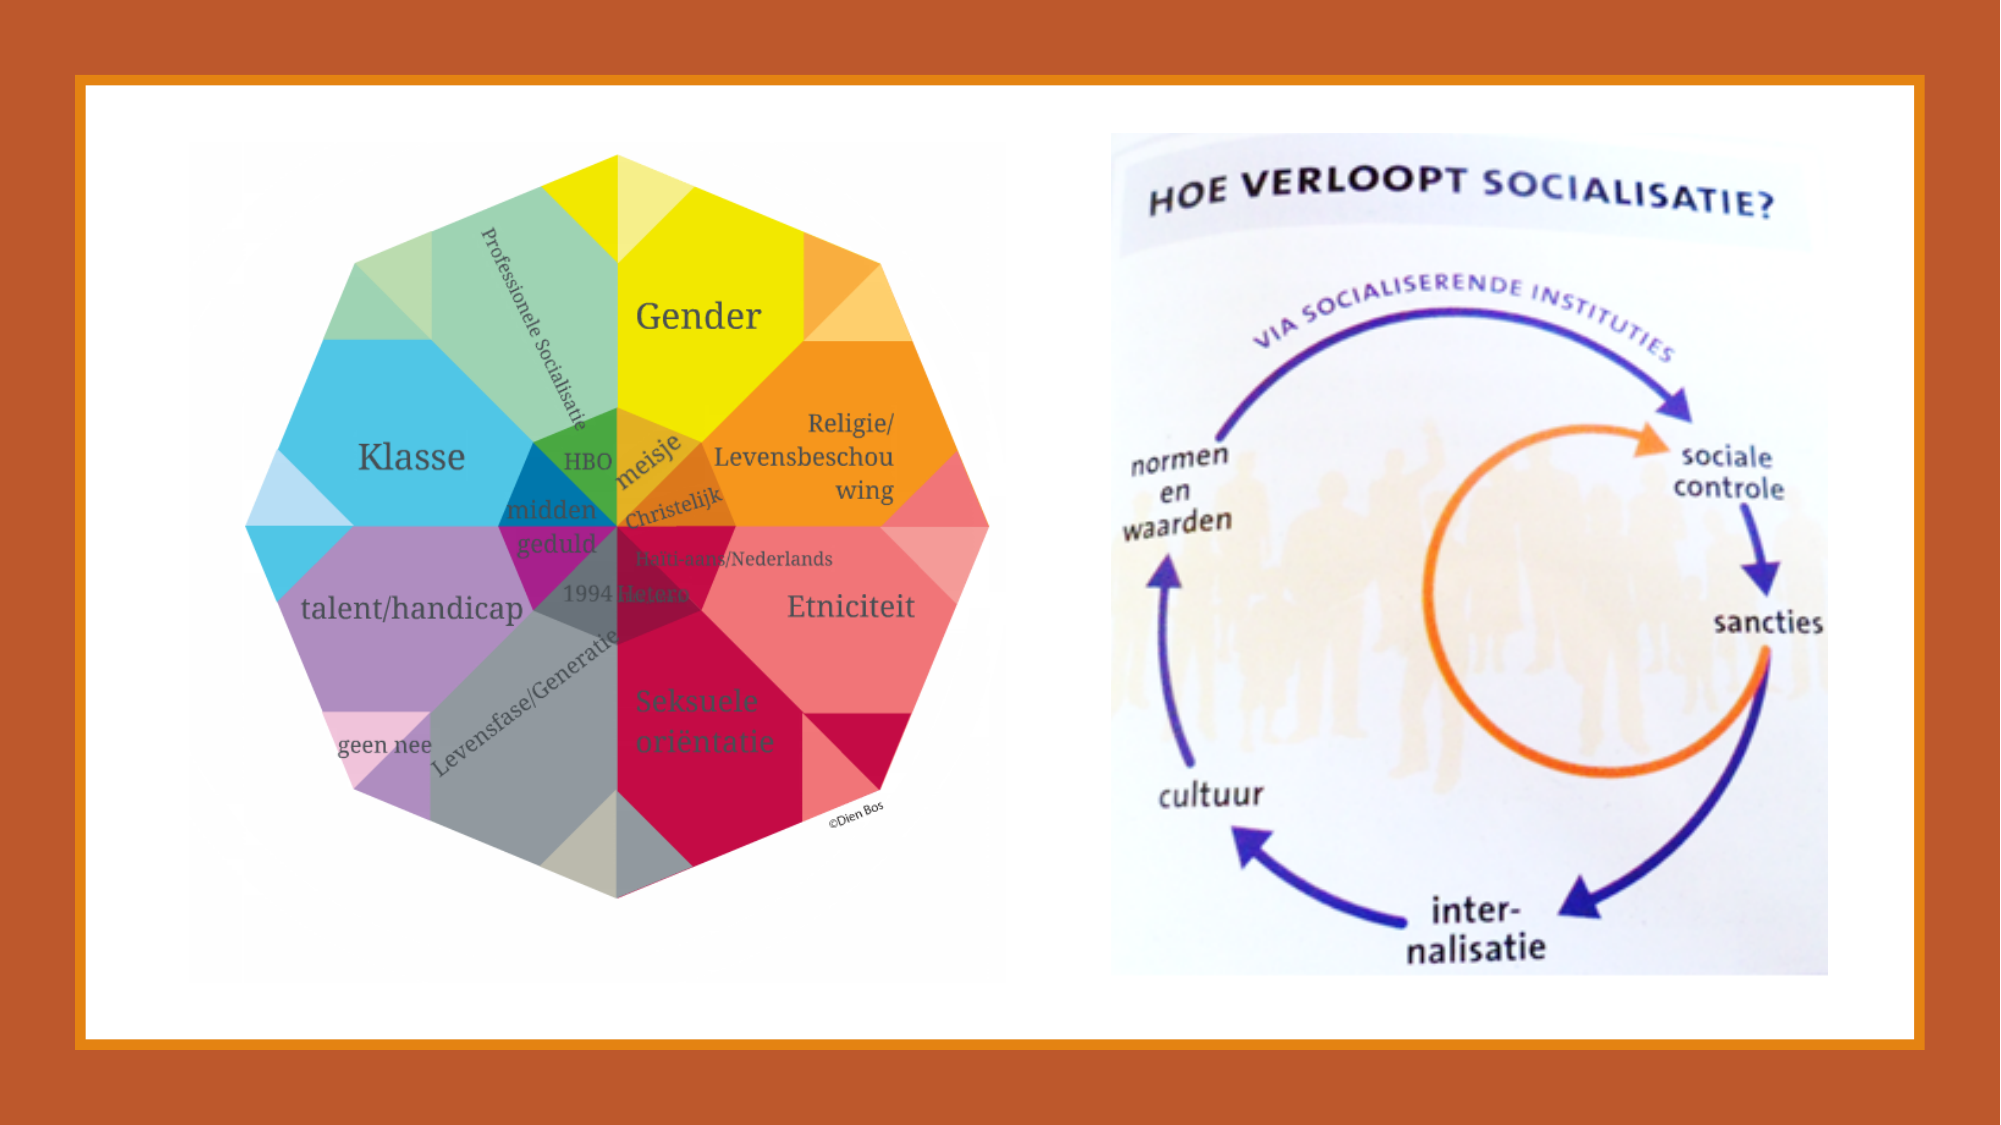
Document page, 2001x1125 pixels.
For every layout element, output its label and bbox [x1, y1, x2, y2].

picture [189, 142, 1026, 983]
text_box [0, 0, 2000, 1125]
text_box [84, 84, 1916, 1041]
text_box [74, 74, 1926, 1051]
picture [1111, 132, 1829, 983]
